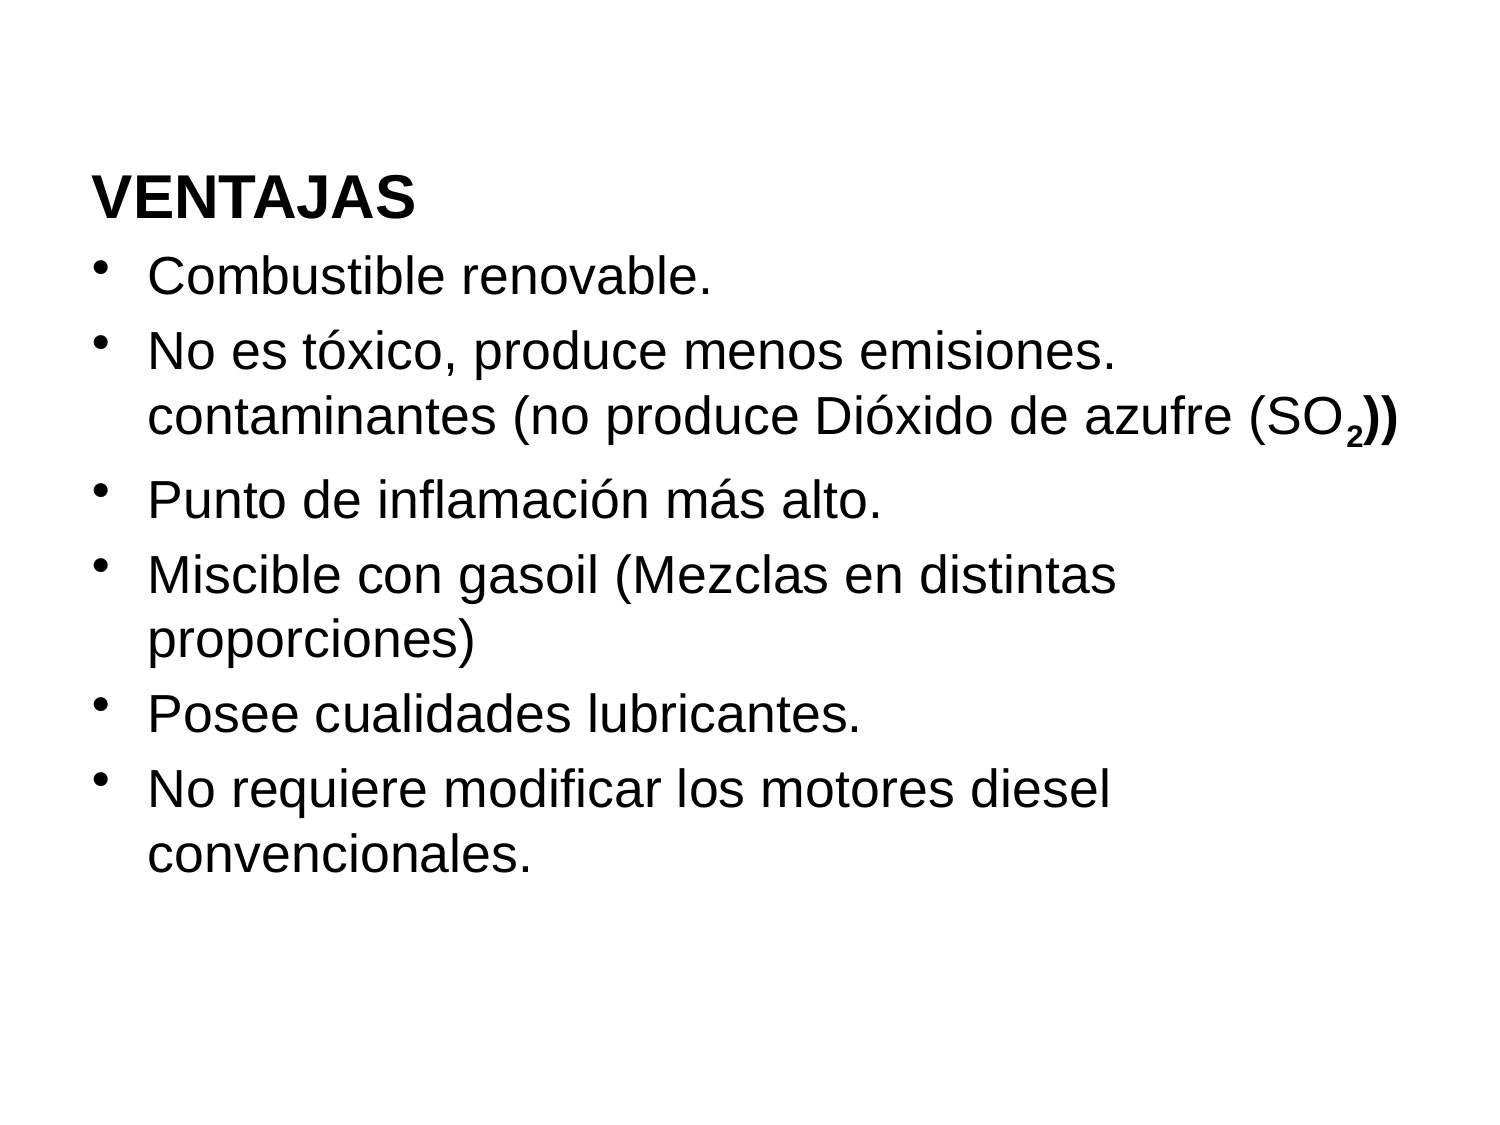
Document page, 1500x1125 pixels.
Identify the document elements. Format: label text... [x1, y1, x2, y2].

list VENTAJAS Combustible renovable. No es tóxico, produce menos emisiones. contaminantes (no produce Dióxido de azufre (SO2)) Punto de inflamación más alto. Miscible con gasoil (Mezclas en distintas proporciones) Posee cualidades lubricantes. No requiere modificar los motores diesel convencionales. [76, 148, 1428, 893]
